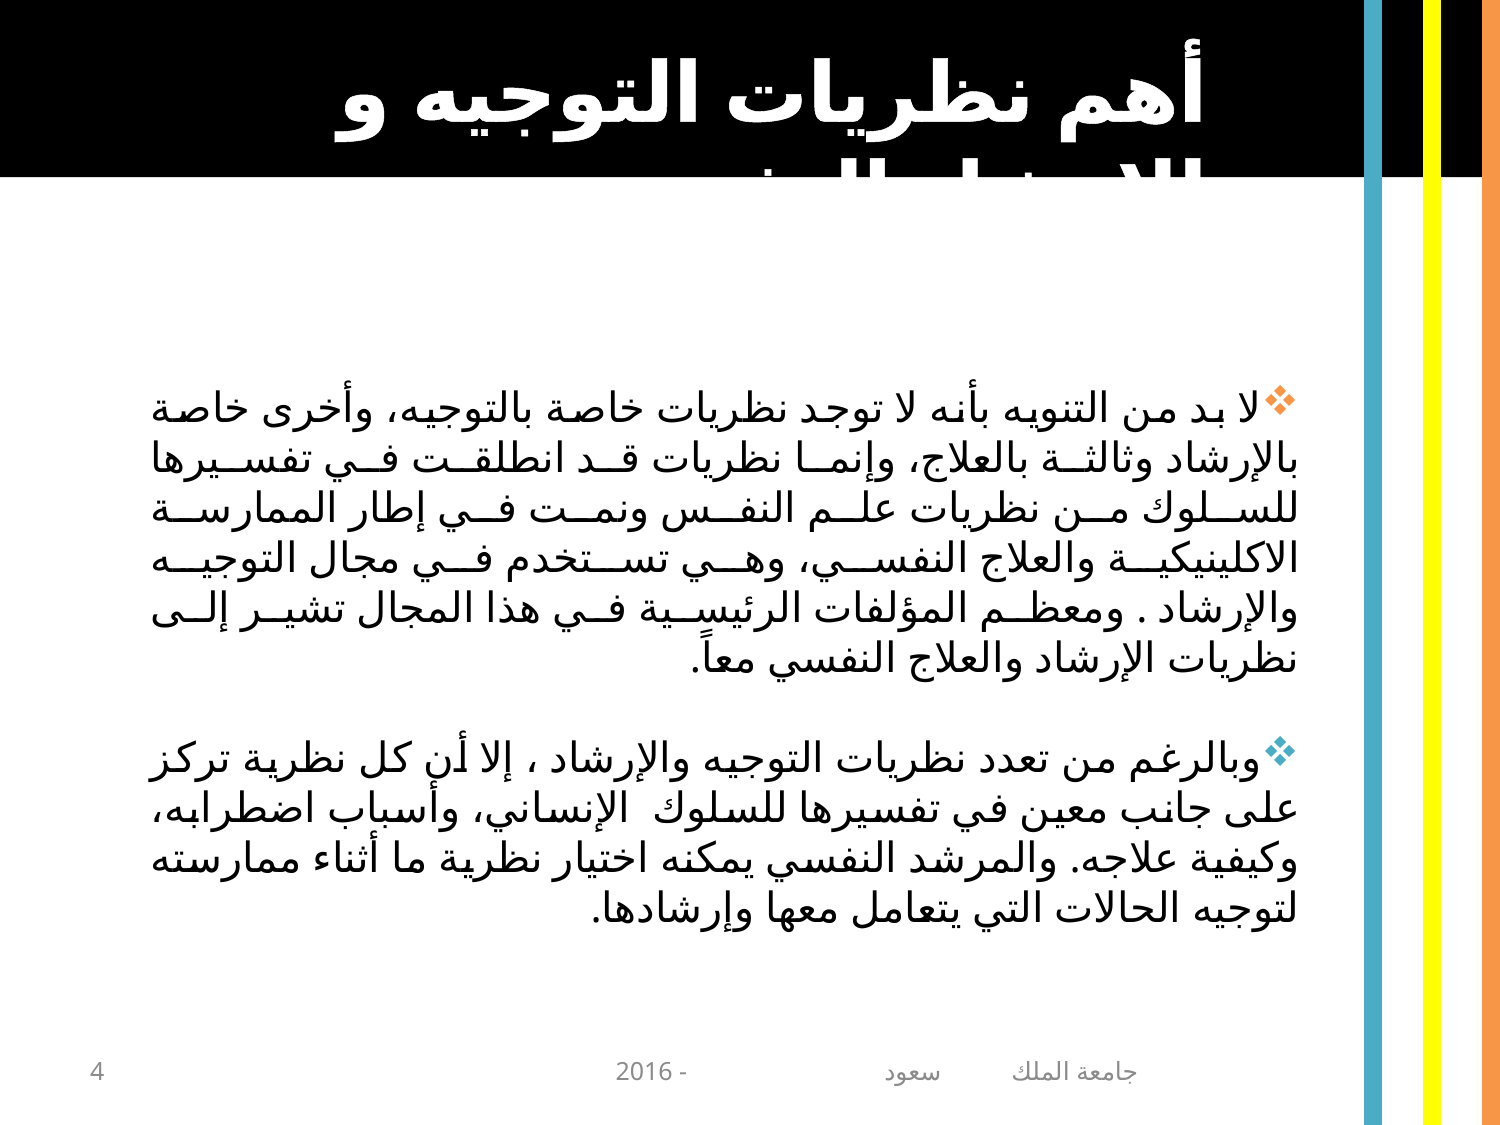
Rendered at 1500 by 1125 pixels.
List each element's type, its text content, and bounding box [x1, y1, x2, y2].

text_box [1384, 0, 1421, 179]
text_box [0, 0, 1362, 179]
text_box [1421, 0, 1443, 1125]
footer جامعة الملك سعود - 2016 [512, 1042, 988, 1103]
text_box أهم نظريات التوجيه و الإرشاد النفسي [135, 30, 1223, 246]
text_box [1362, 0, 1384, 1125]
text_box [1480, 0, 1500, 1125]
text_box [1443, 0, 1480, 179]
slide_number 4 [75, 1042, 425, 1103]
text_box لا بد من التنويه بأنه لا توجد نظريات خاصة بالتوجيه، وأخرى خاصة بالإرشاد وثالثة بالعلاج، وإنما نظريات قد انطلقت في تفسيرها للسلوك من نظريات علم النفس ونمت في إطار الممارسة الاكلينيكية والعلاج النفسي، وهي تستخدم في مجال التوجيه والإرشاد . ومعظم المؤلفات الرئيسية في هذا المجال تشير إلى نظريات الإرشاد والعلاج النفسي معاً. وبالرغم من تعدد نظريات التوجيه والإرشاد ، إلا أن كل نظرية تركز على جانب معين في تفسيرها للسلوك الإنساني، وأسباب اضطرابه، وكيفية علاجه. والمرشد النفسي يمكنه اختيار نظرية ما أثناء ممارسته لتوجيه الحالات التي يتعامل معها وإرشادها. [135, 373, 1315, 976]
